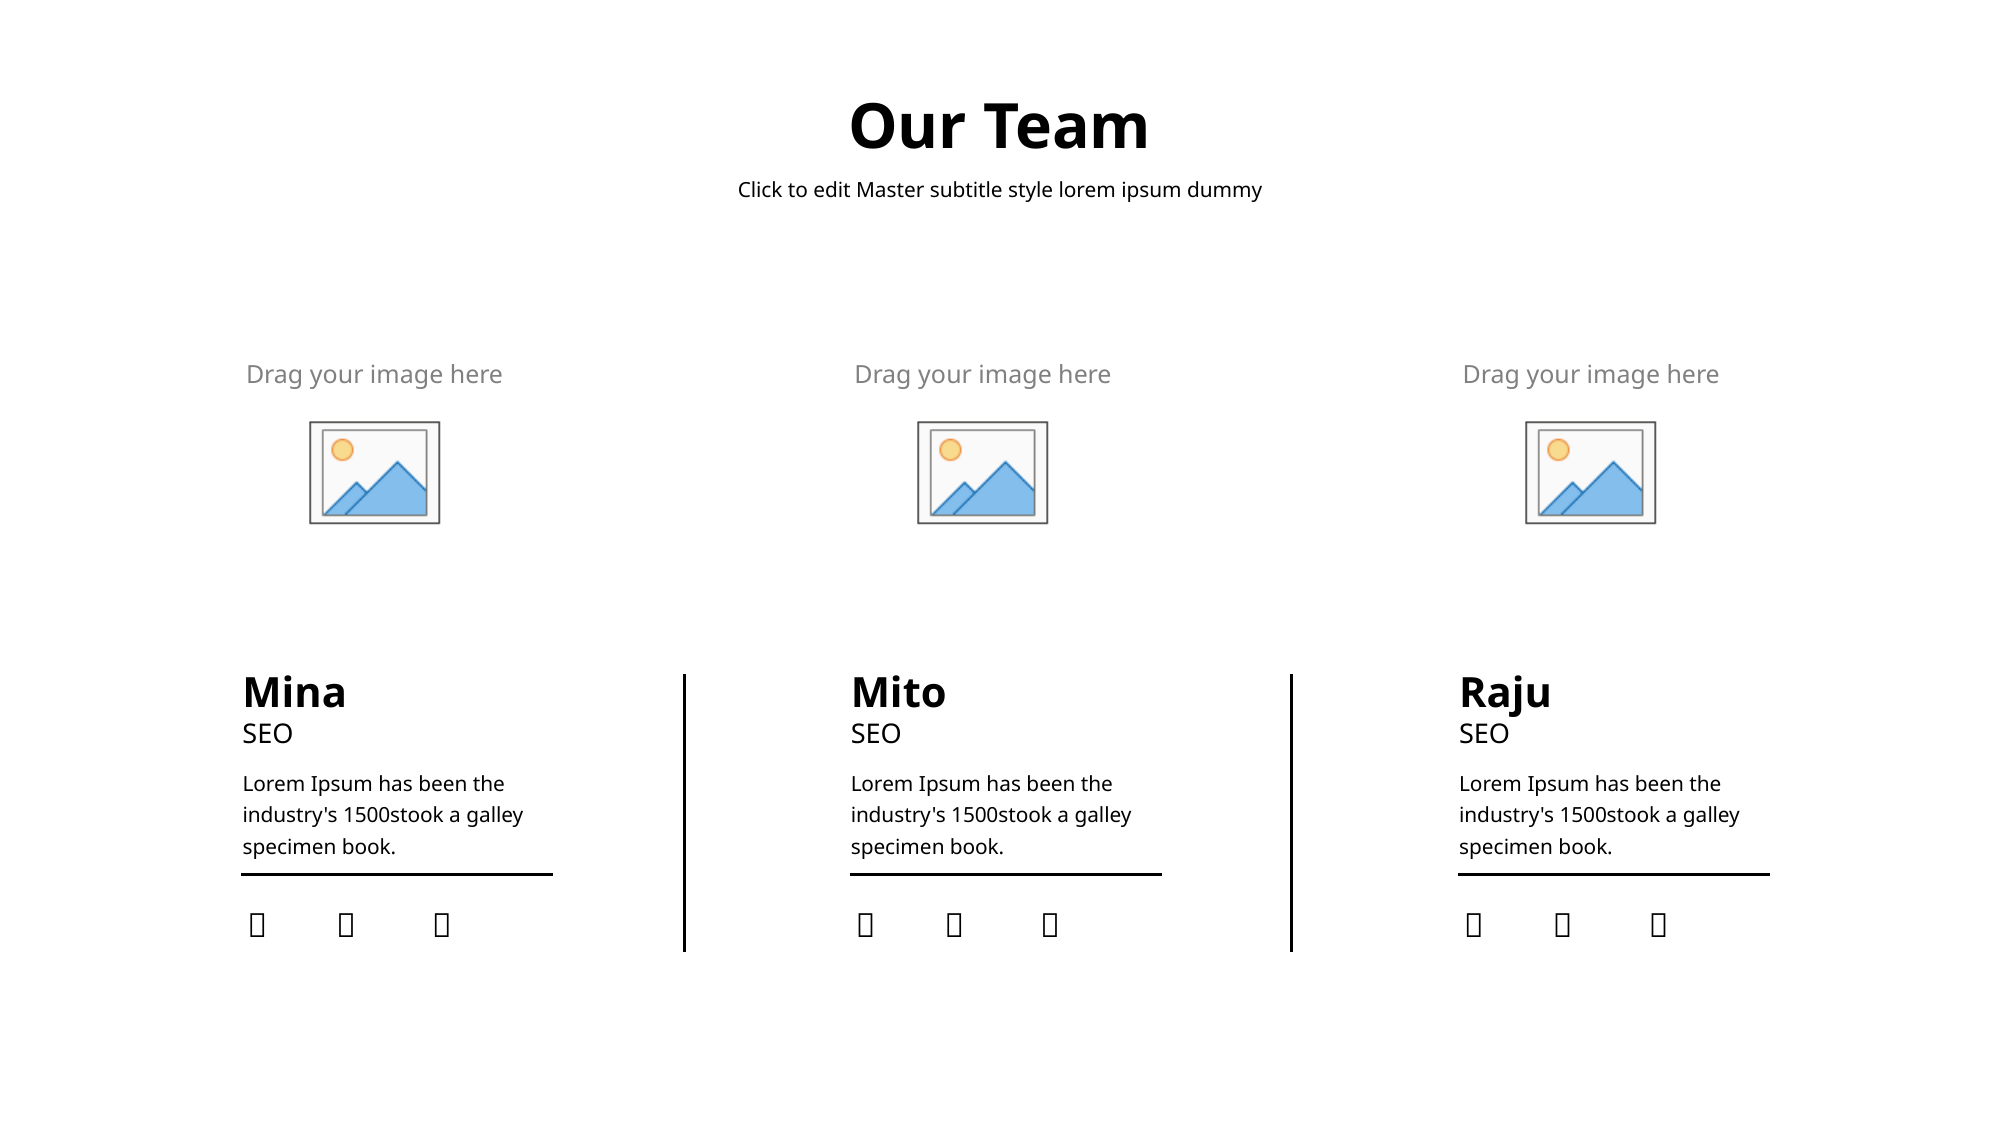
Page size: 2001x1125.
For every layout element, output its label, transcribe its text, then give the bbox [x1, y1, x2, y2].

title Our Team [137, 78, 1863, 179]
picture [227, 350, 522, 596]
subtitle Click to edit Master subtitle style lorem ipsum dummy [137, 179, 1863, 204]
picture [1444, 350, 1739, 596]
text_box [227, 658, 556, 953]
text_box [1444, 658, 1773, 953]
picture [836, 350, 1131, 596]
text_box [836, 658, 1164, 953]
